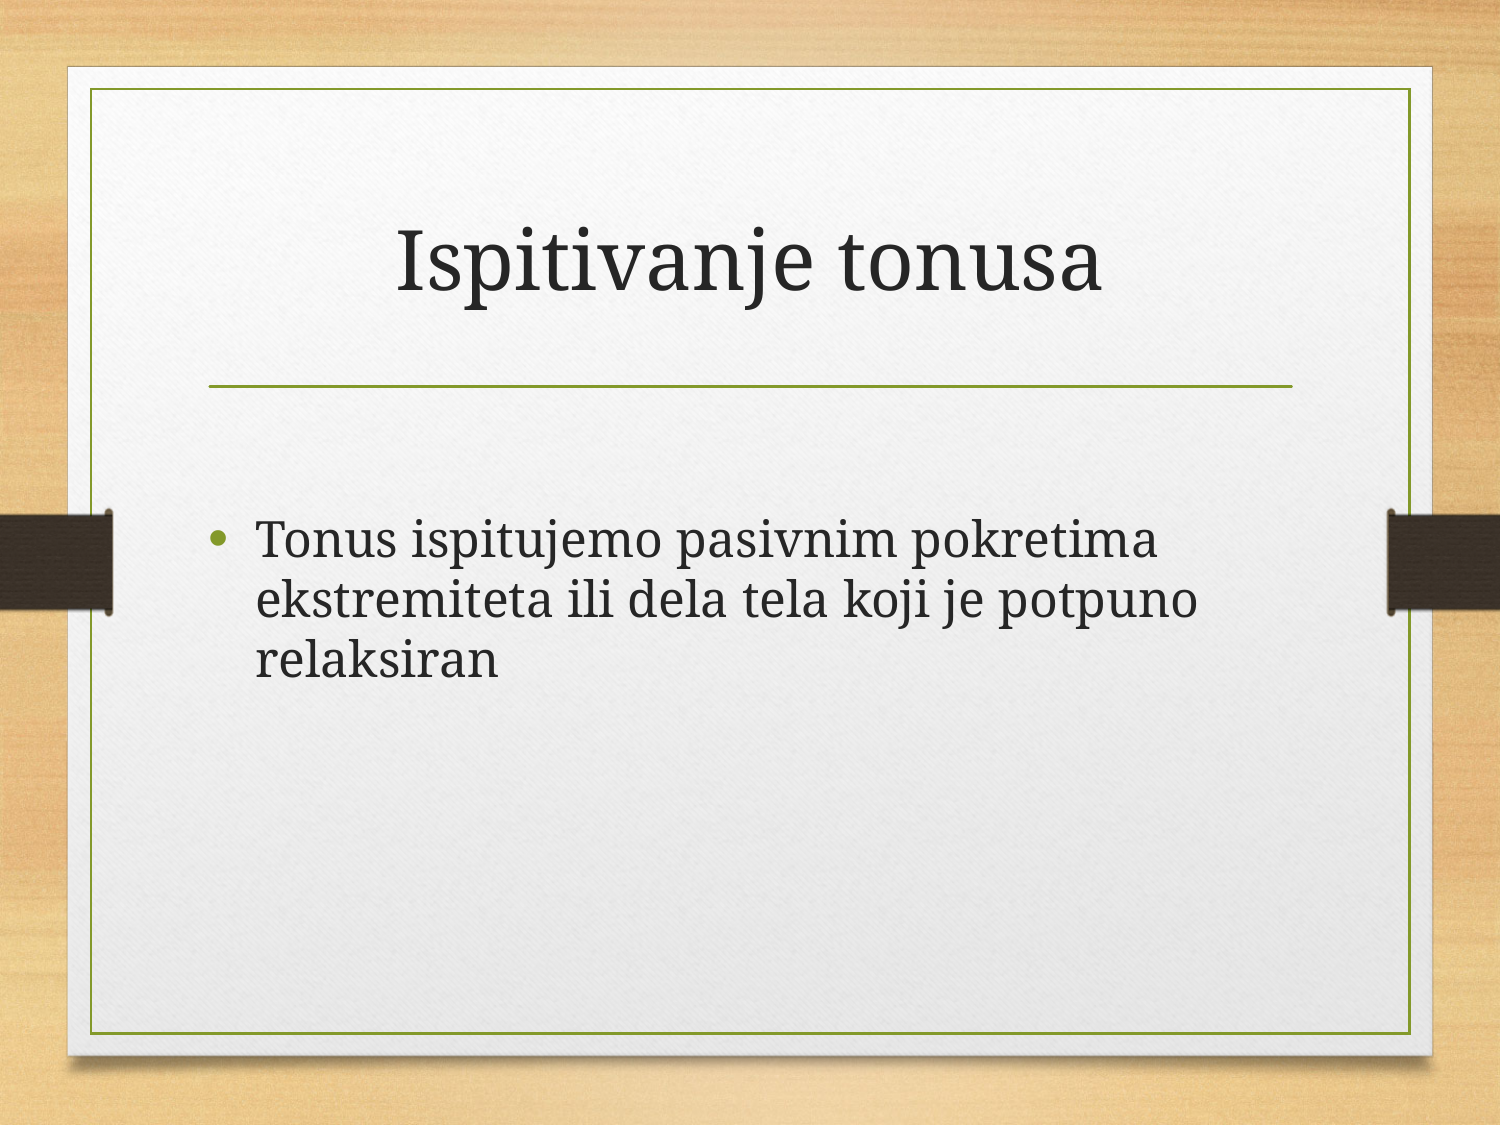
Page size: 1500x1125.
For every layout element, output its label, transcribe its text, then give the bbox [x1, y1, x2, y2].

list Tonus ispitujemo pasivnim pokretima ekstremiteta ili dela tela koji je potpuno relaksiran [193, 500, 1309, 863]
title Ispitivanje tonusa [193, 150, 1309, 365]
picture [0, 0, 1500, 1125]
